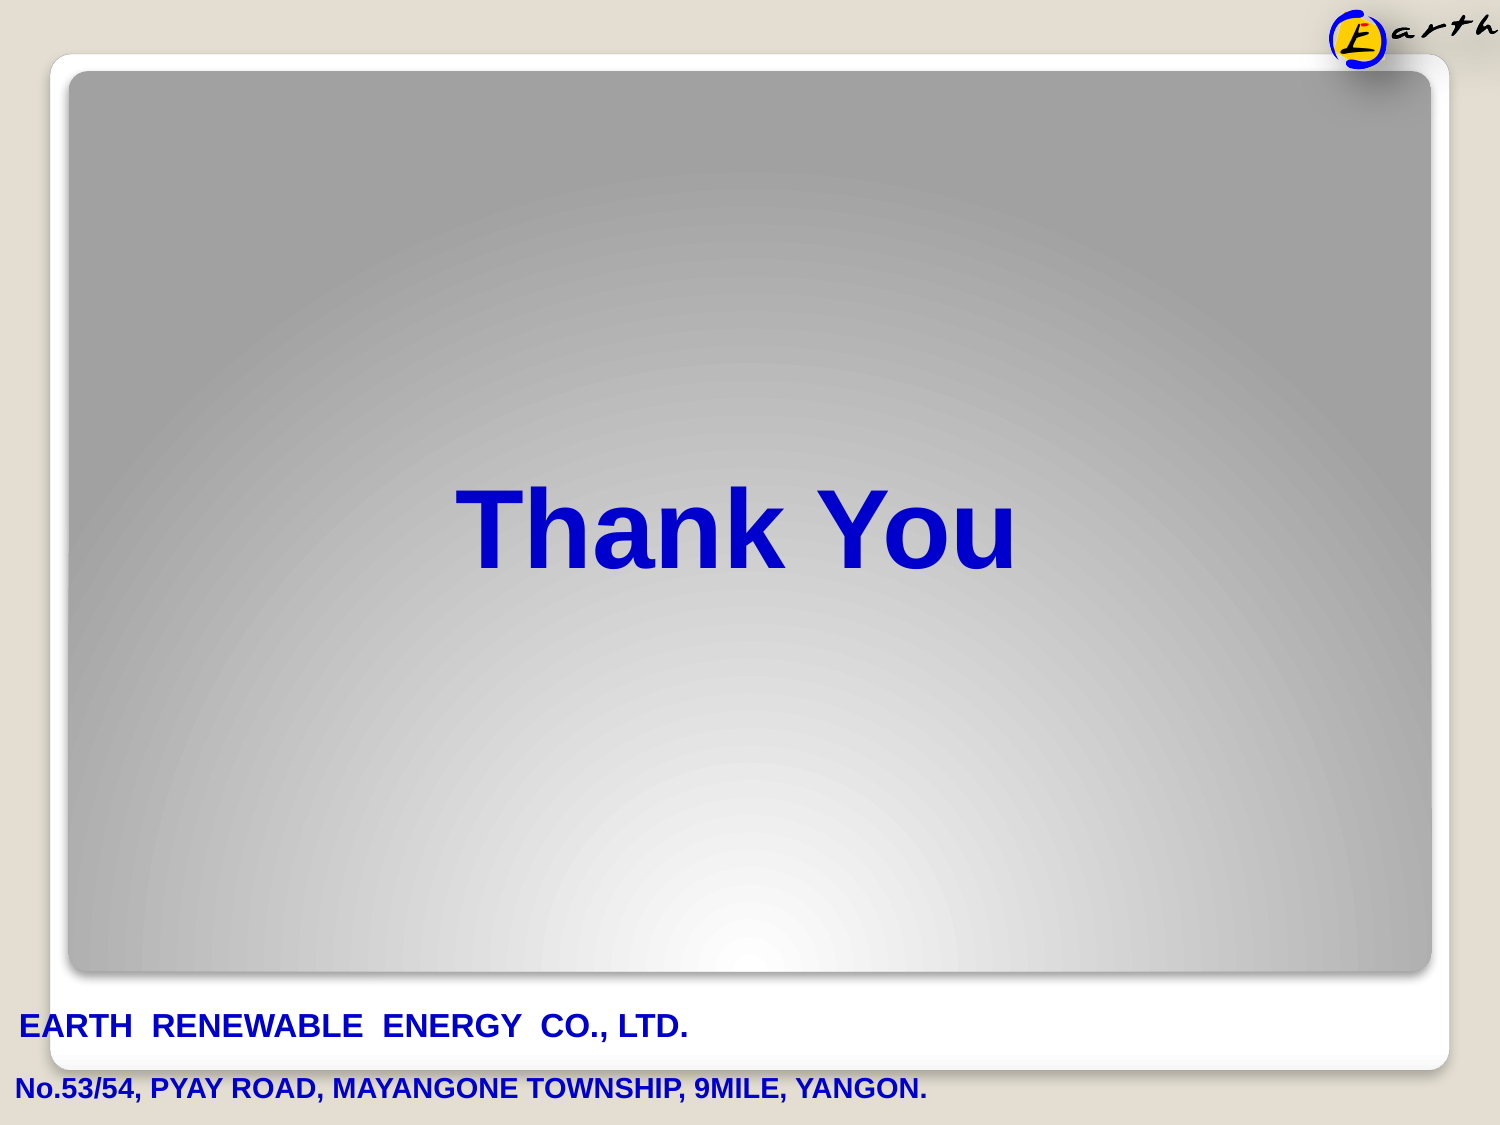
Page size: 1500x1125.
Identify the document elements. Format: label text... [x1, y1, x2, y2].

text_box No.53/54, PYAY ROAD, MAYANGONE TOWNSHIP, 9MILE, YANGON. Ph: (951) 651696, 652730, Fax: ( 951) 661222. [0, 1029, 1150, 1125]
text_box Thank You [440, 448, 1035, 599]
text_box EARTH RENEWABLE ENERGY CO., LTD. [4, 996, 705, 1052]
picture [1324, 0, 1500, 85]
